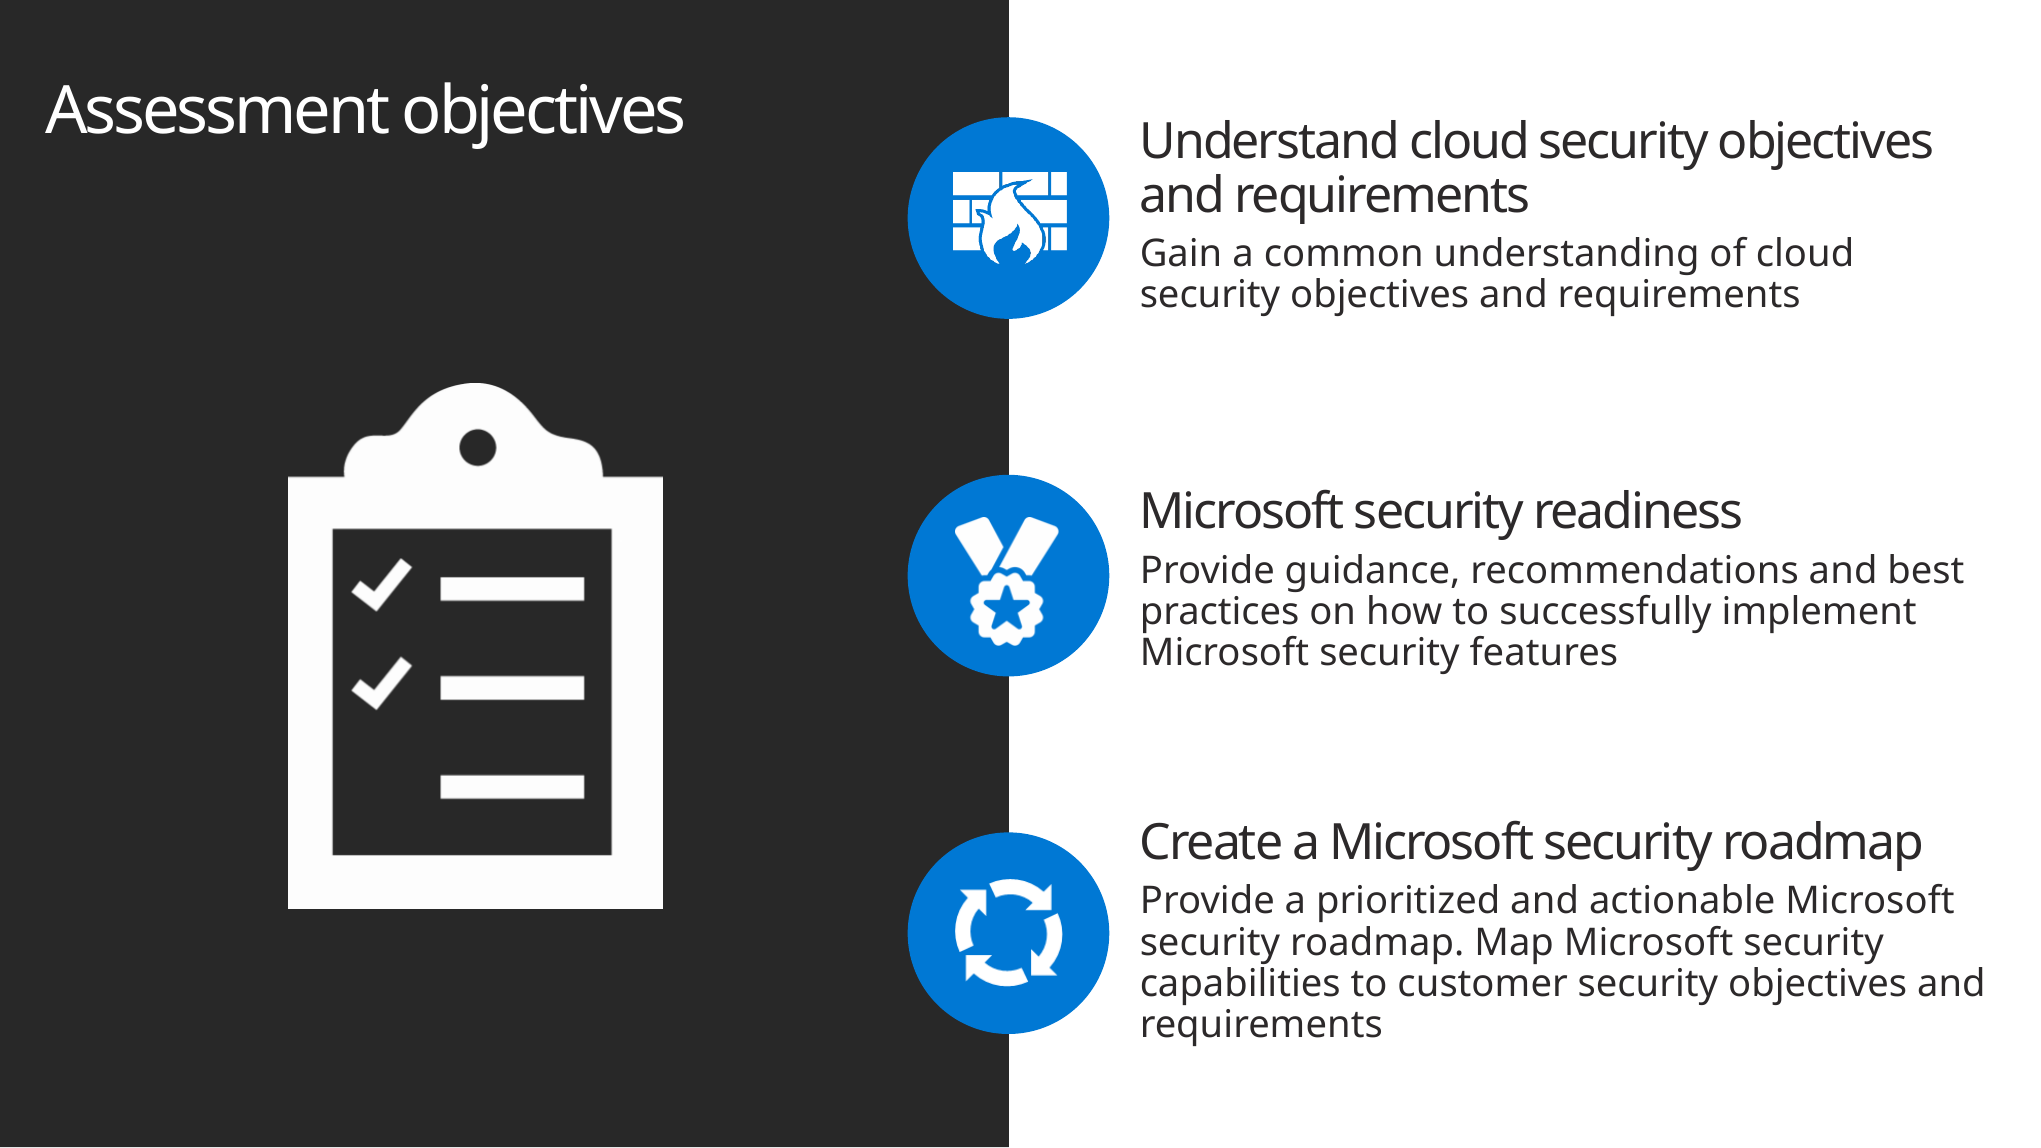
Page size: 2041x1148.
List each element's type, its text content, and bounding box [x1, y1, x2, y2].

text_box [0, 0, 1010, 1148]
picture [288, 383, 664, 910]
text_box Understand cloud security objectives and requirements Gain a common understanding of cloud security objectives and requirements [1124, 107, 2007, 324]
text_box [907, 474, 1110, 677]
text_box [907, 116, 1110, 320]
title Assessment objectives [45, 49, 1996, 185]
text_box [907, 832, 1110, 1035]
text_box Create a Microsoft security roadmap Provide a prioritized and actionable Microsoft security roadmap. Map Microsoft security capabilities to customer security objectives and requirements [1124, 808, 2007, 1054]
text_box Microsoft security readiness Provide guidance, recommendations and best practices on how to successfully implement Microsoft security features [1124, 478, 2007, 682]
